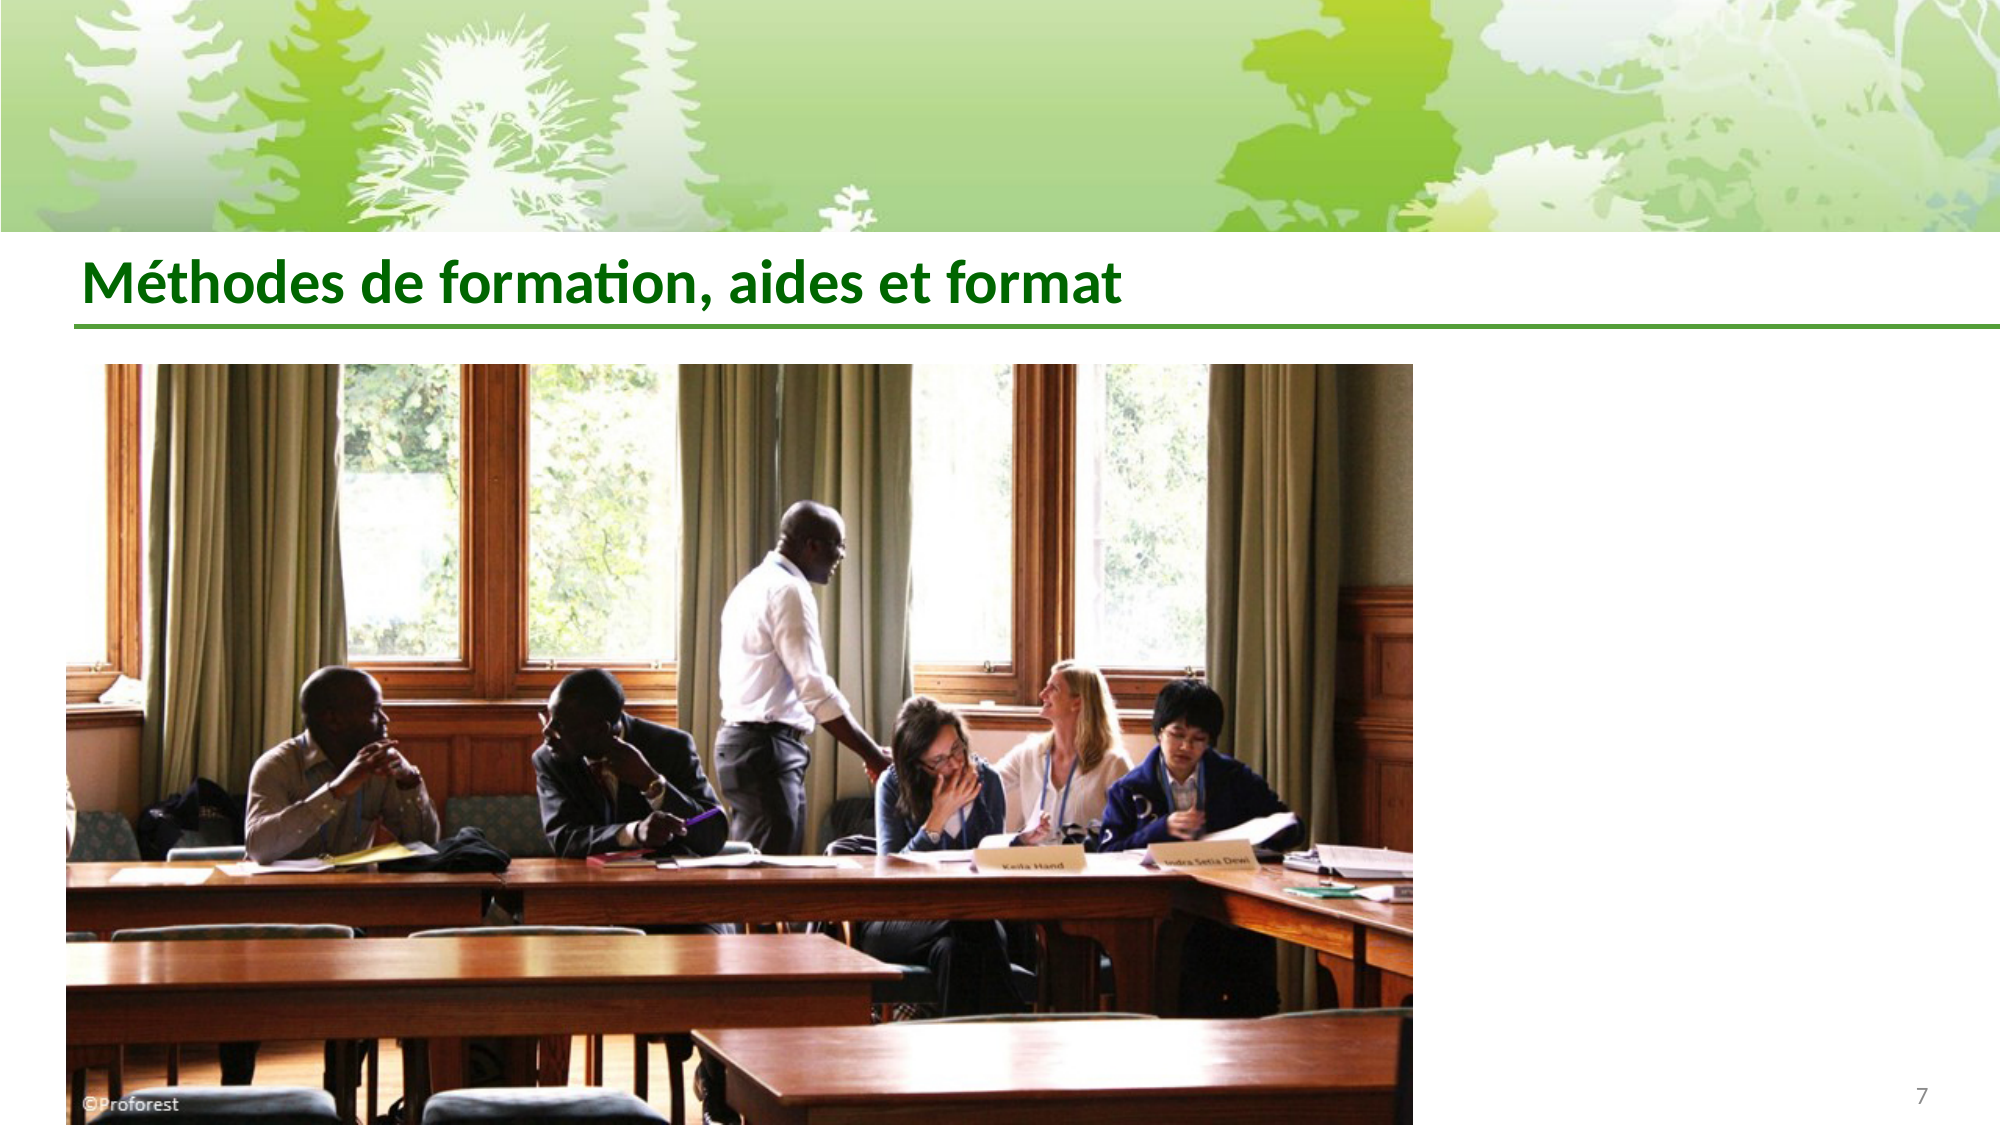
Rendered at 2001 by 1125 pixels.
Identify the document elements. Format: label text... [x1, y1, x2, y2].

slide_number 7 [1493, 1065, 1944, 1125]
title Méthodes de formation, aides et format [66, 224, 1342, 325]
picture [0, 0, 2000, 232]
picture [66, 364, 1413, 1125]
